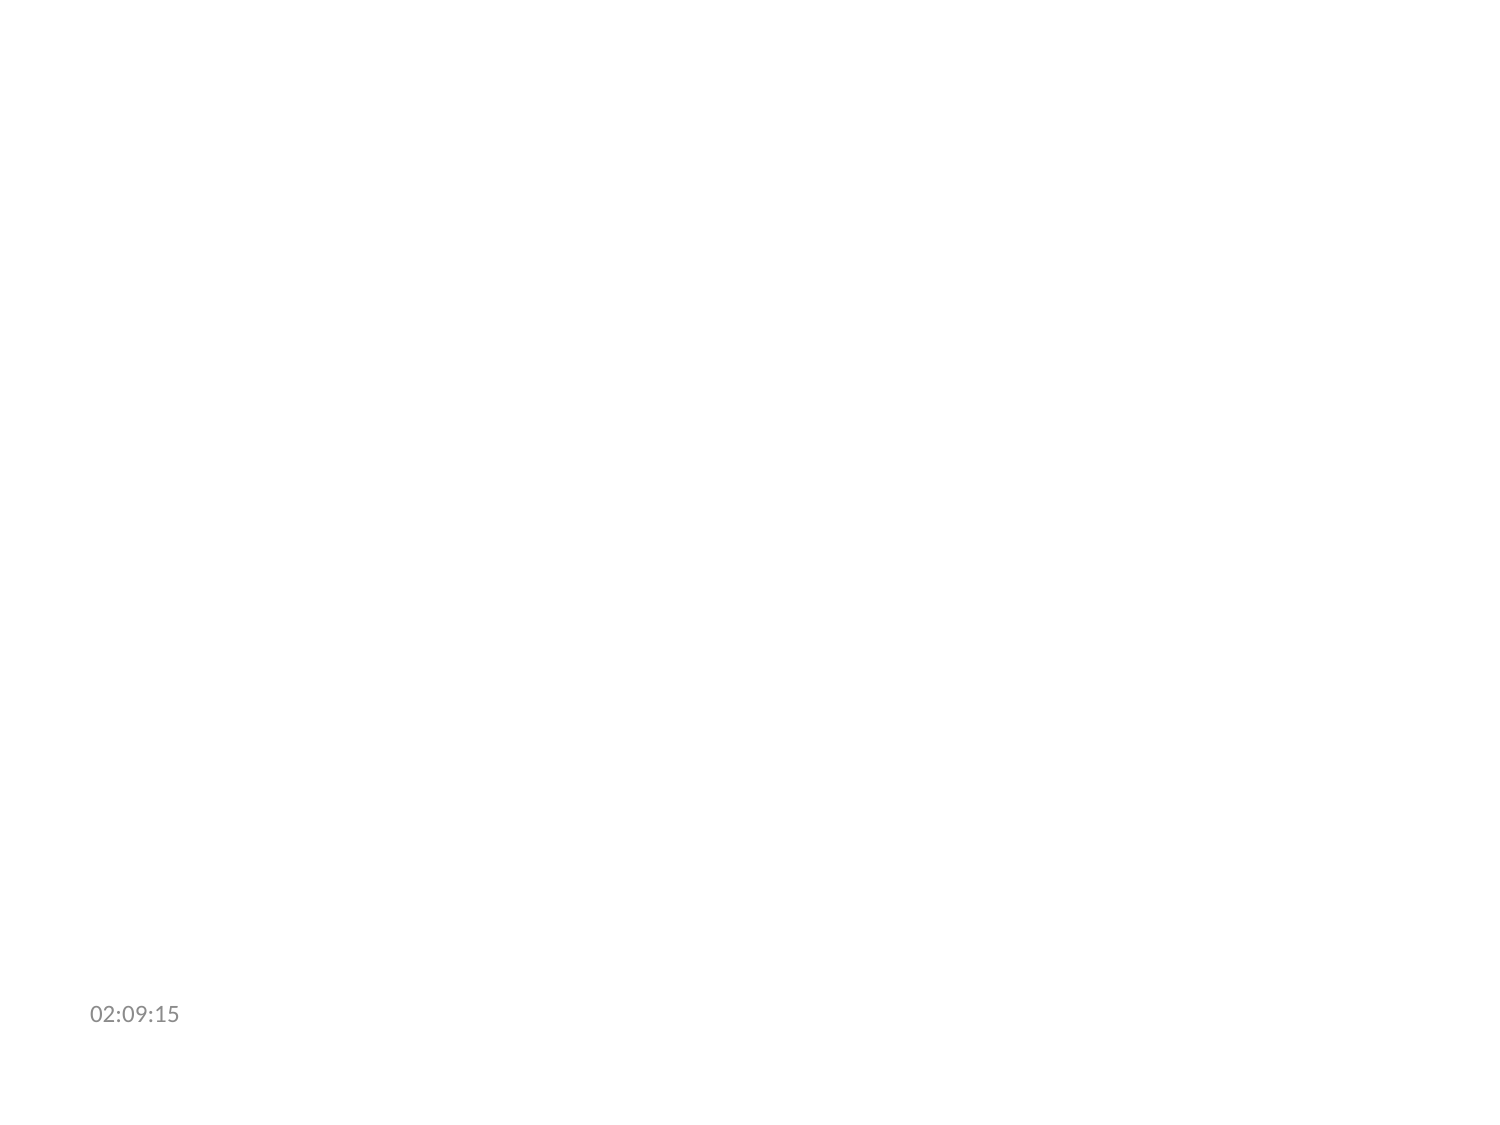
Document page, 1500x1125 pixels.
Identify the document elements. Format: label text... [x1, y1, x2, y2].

text_box 15:35:09 [75, 982, 425, 1043]
